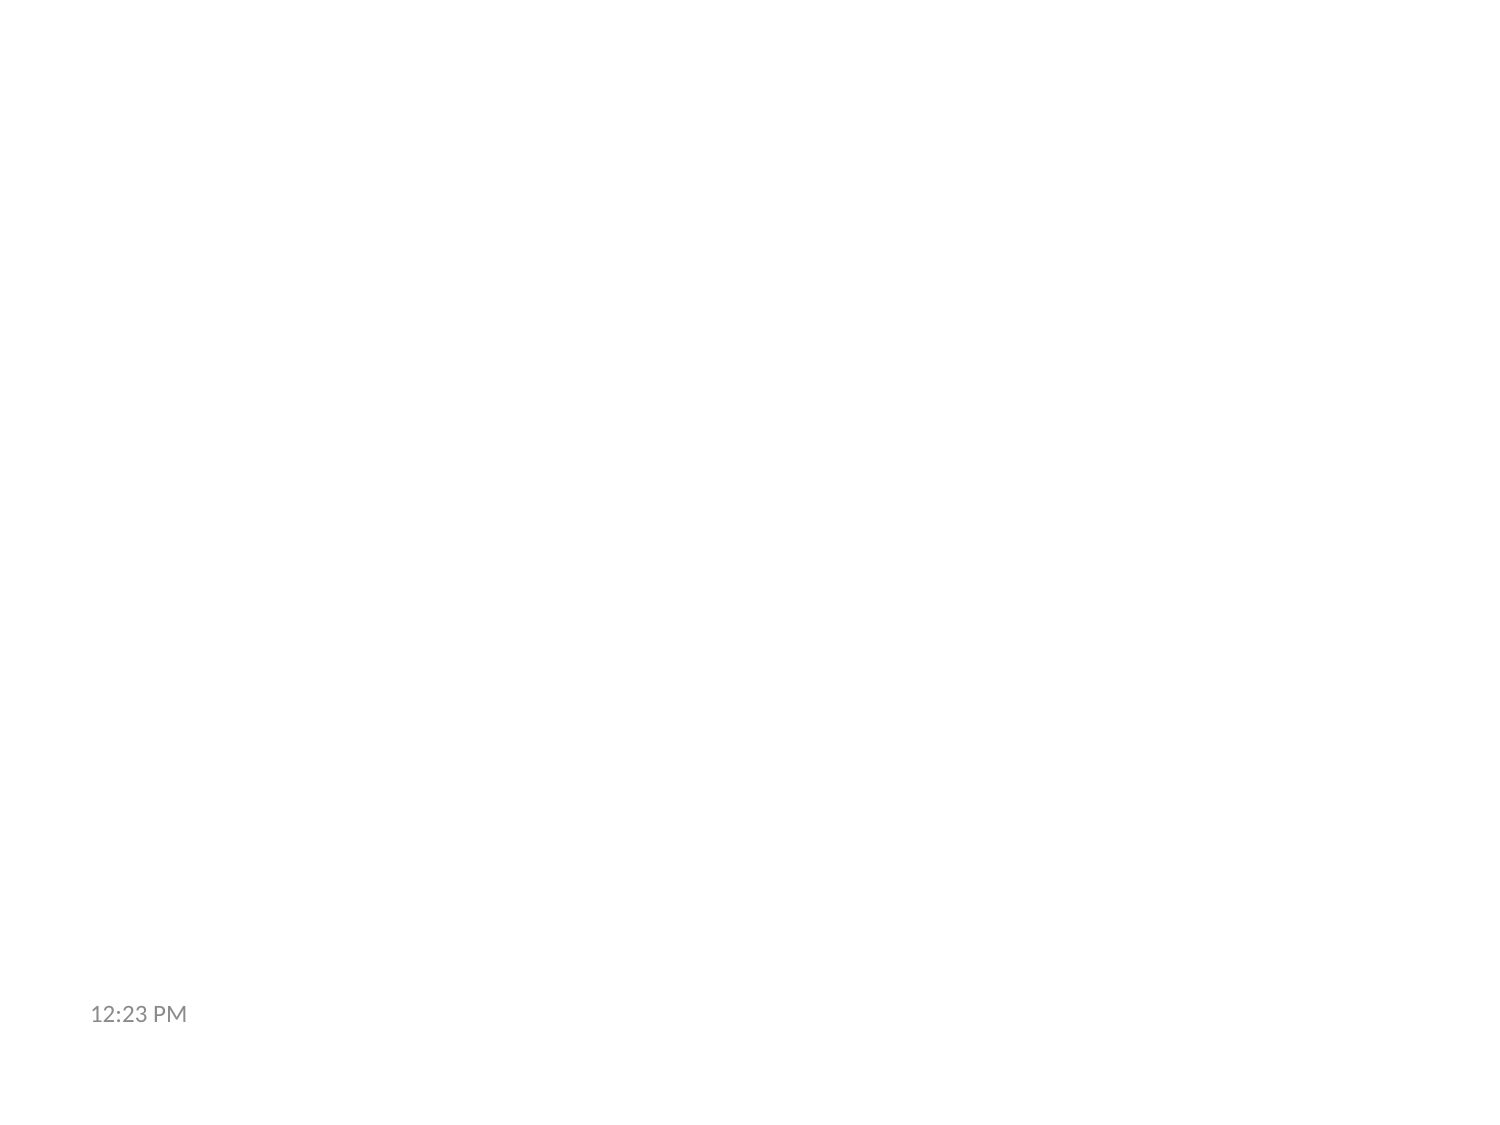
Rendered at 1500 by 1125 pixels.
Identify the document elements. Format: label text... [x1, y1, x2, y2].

text_box 3:35 PM [75, 982, 425, 1043]
